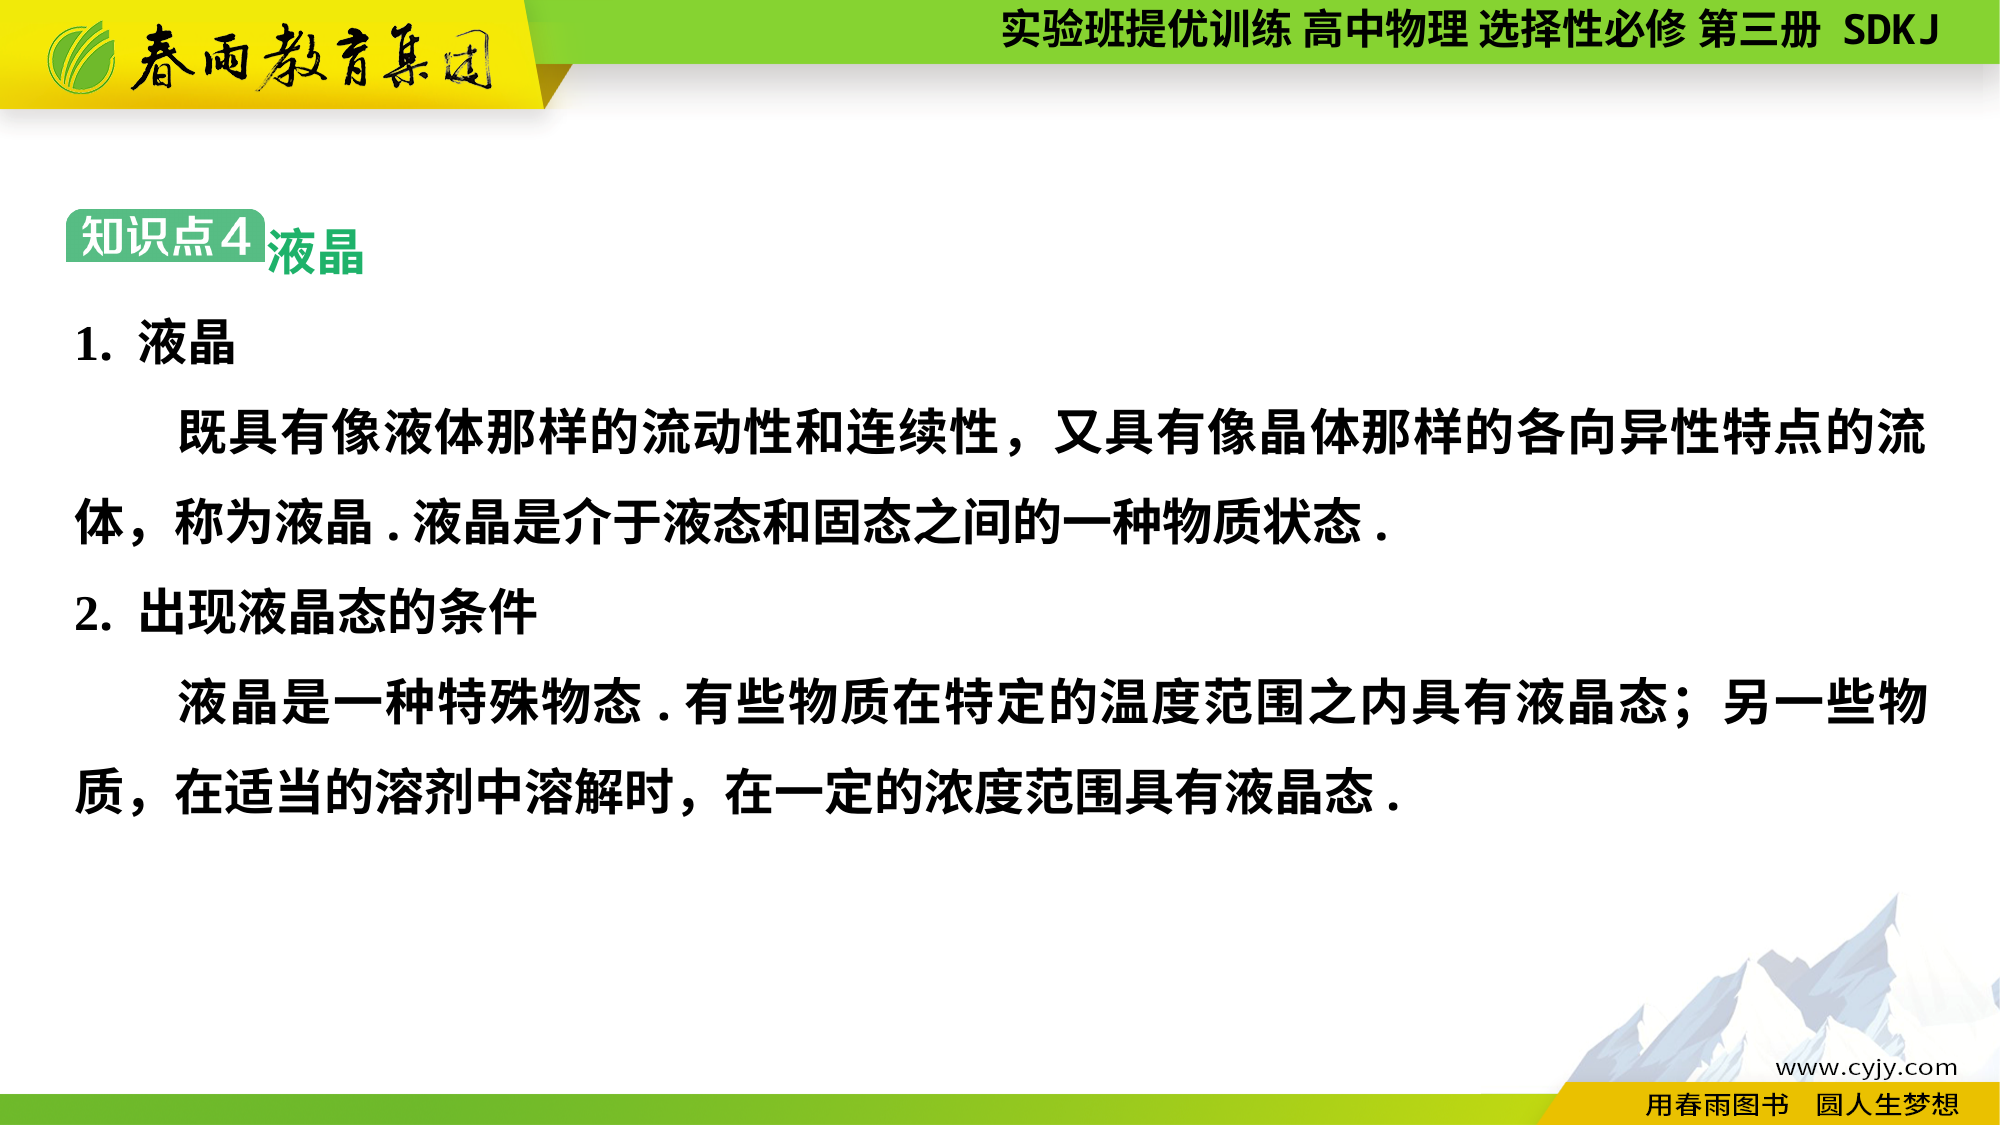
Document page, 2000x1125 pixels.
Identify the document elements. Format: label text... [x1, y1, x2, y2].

picture [0, 0, 2000, 1125]
list 液晶 1. 液晶 既具有像液体那样的流动性和连续性，又具有像晶体那样的各向异性特点的流体，称为液晶.液晶是介于液态和固态之间的一种物质状态. 2. 出现液晶态的条件 液晶是一种特殊物态.有些物质在特定的温度范围之内具有液晶态；另一些物质，在适当的溶剂中溶解时，在一定的浓度范围具有液晶态. [59, 182, 1944, 835]
